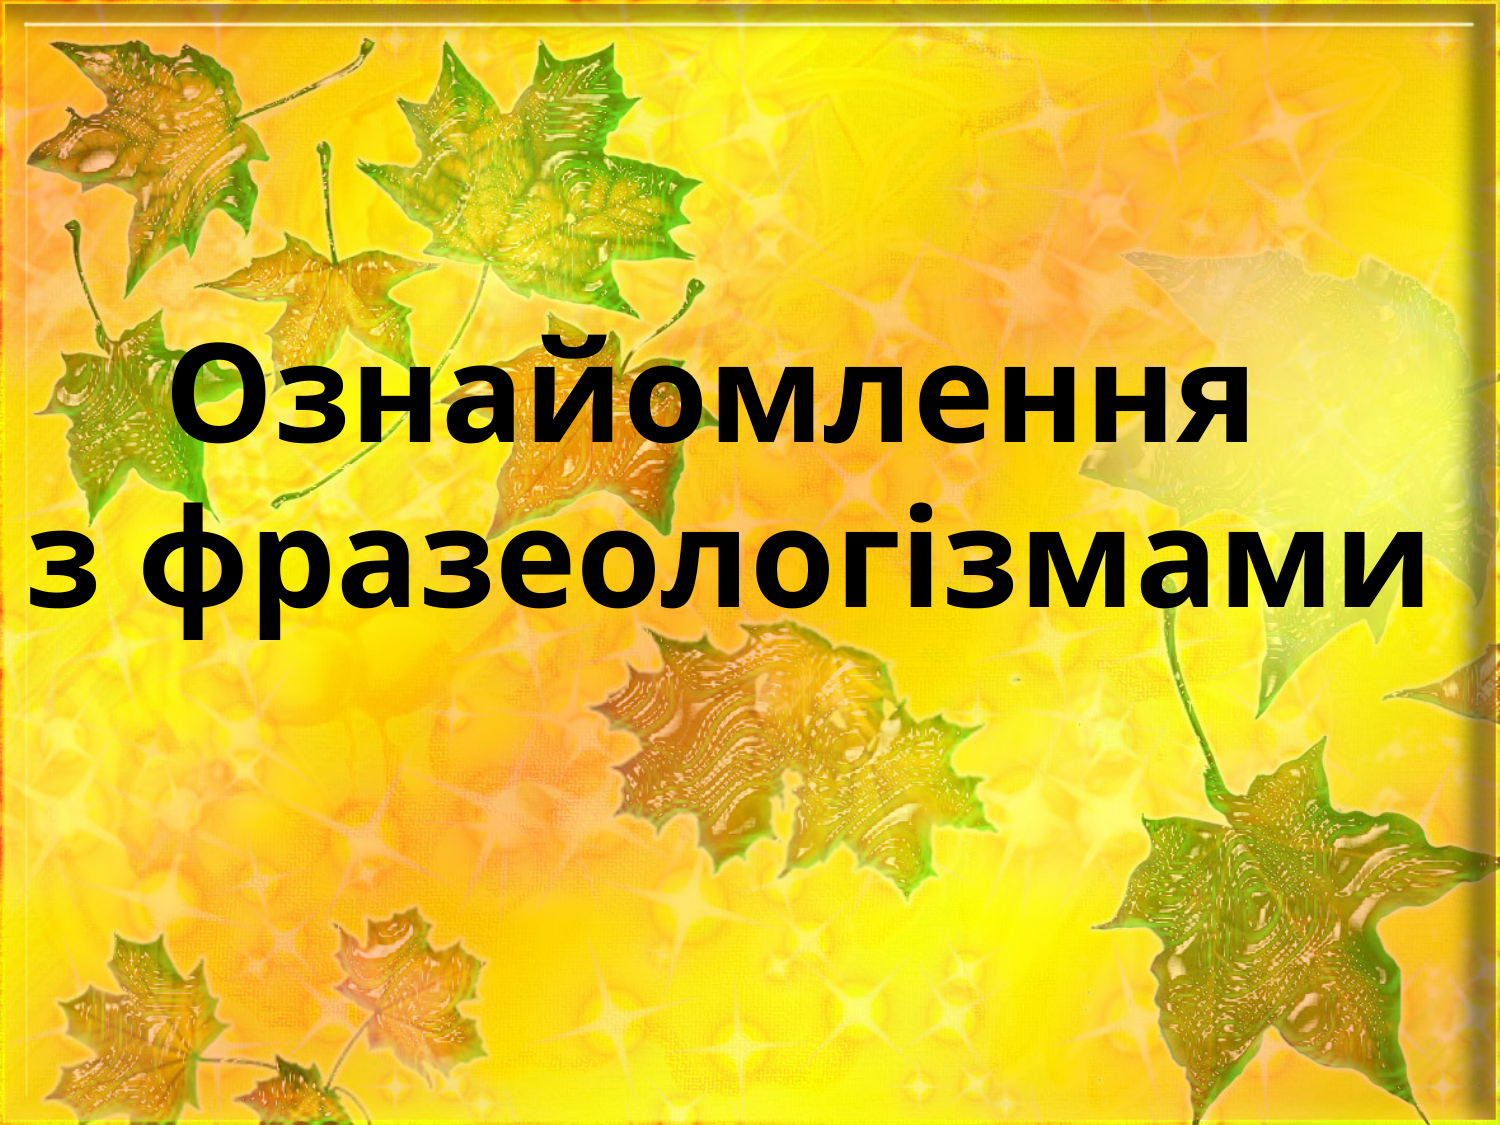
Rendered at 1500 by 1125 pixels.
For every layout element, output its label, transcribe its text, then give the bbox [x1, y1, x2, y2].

picture [0, 0, 1500, 1125]
title Ознайомлення з фразеологізмами [0, 349, 1459, 591]
